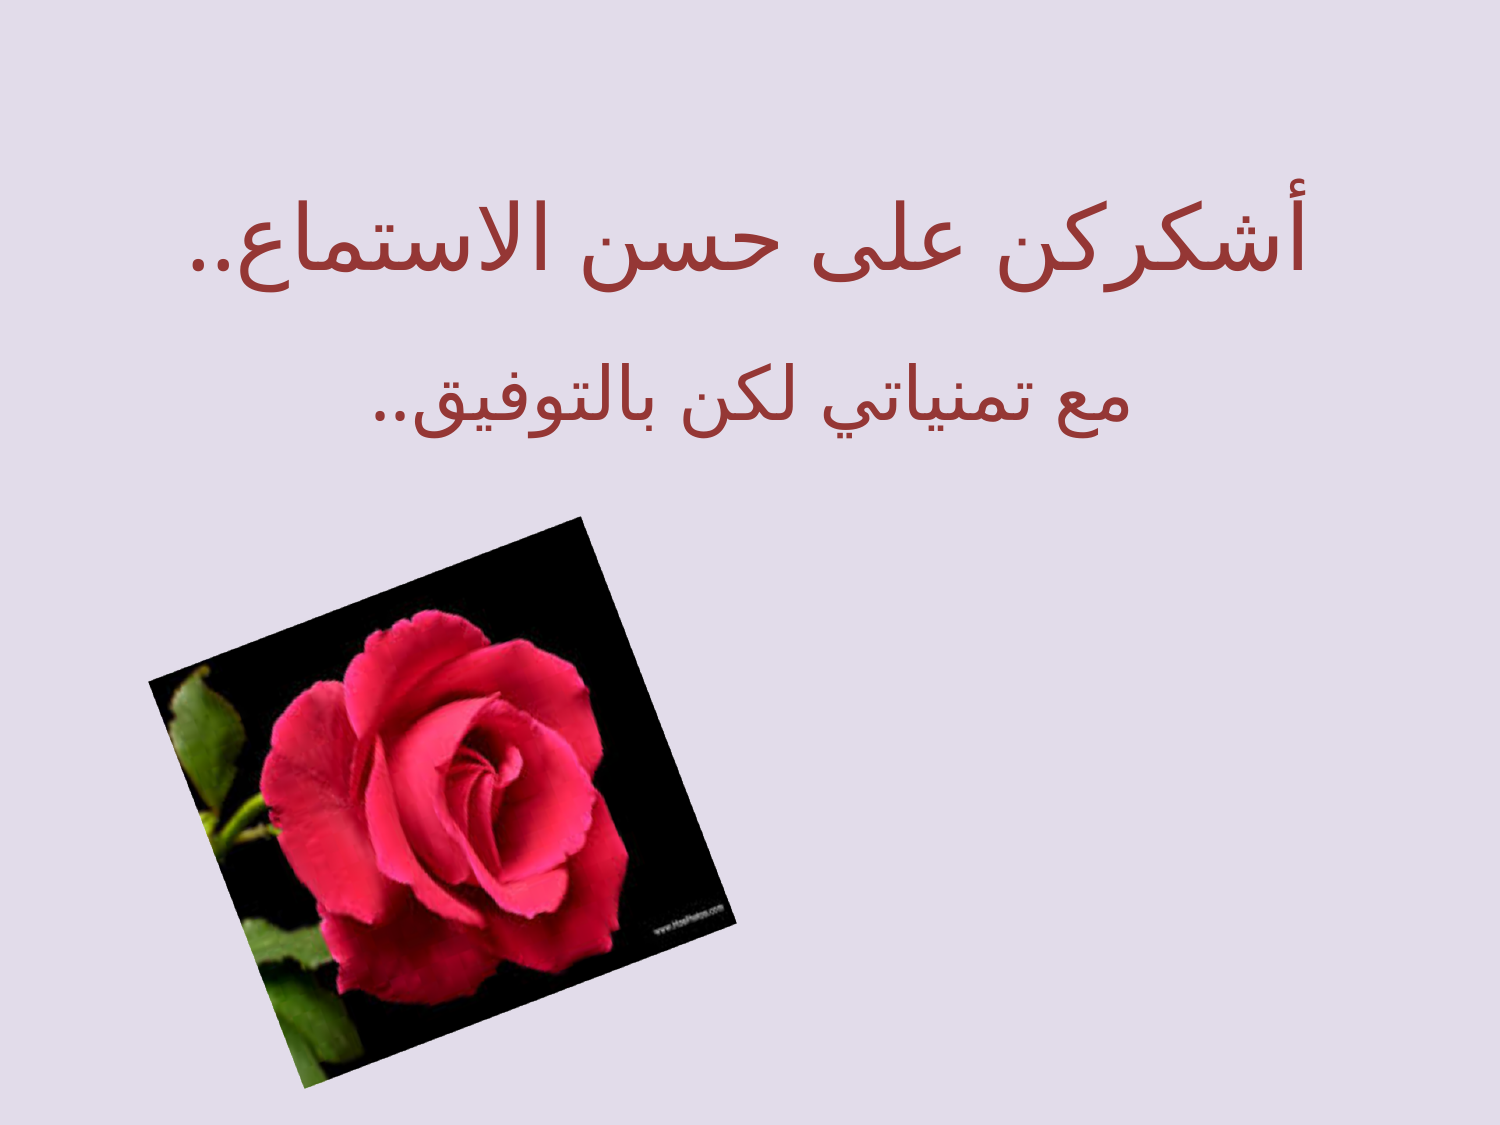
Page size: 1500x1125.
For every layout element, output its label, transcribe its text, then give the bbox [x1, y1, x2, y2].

title أشكركن على حسن الاستماع.. [112, 113, 1388, 355]
subtitle مع تمنياتي لكن بالتوفيق.. [218, 338, 1269, 528]
picture [149, 517, 736, 1088]
